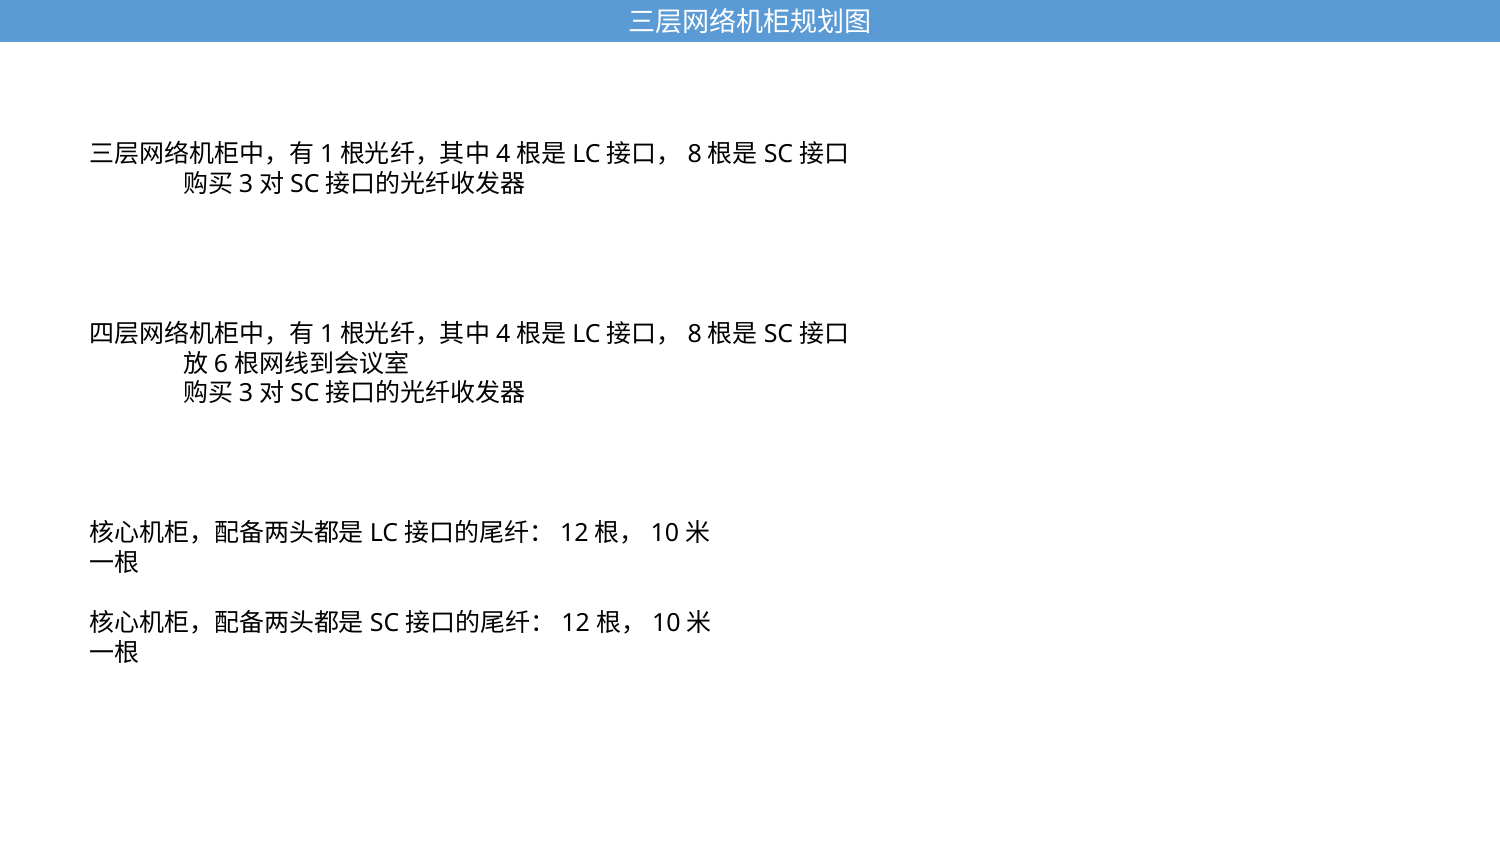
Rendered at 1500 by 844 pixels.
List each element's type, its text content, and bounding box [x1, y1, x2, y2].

text_box 三层网络机柜中，有1根光纤，其中4根是LC接口，8根是SC接口 购买3对SC接口的光纤收发器 [74, 130, 925, 205]
text_box 三层网络机柜规划图 [0, 0, 1500, 43]
text_box 核心机柜，配备两头都是LC接口的尾纤：12根，10米一根 核心机柜，配备两头都是SC接口的尾纤：12根，10米一根 [74, 509, 739, 674]
text_box 四层网络机柜中，有1根光纤，其中4根是LC接口，8根是SC接口 放6根网线到会议室 购买3对SC接口的光纤收发器 [74, 309, 925, 415]
